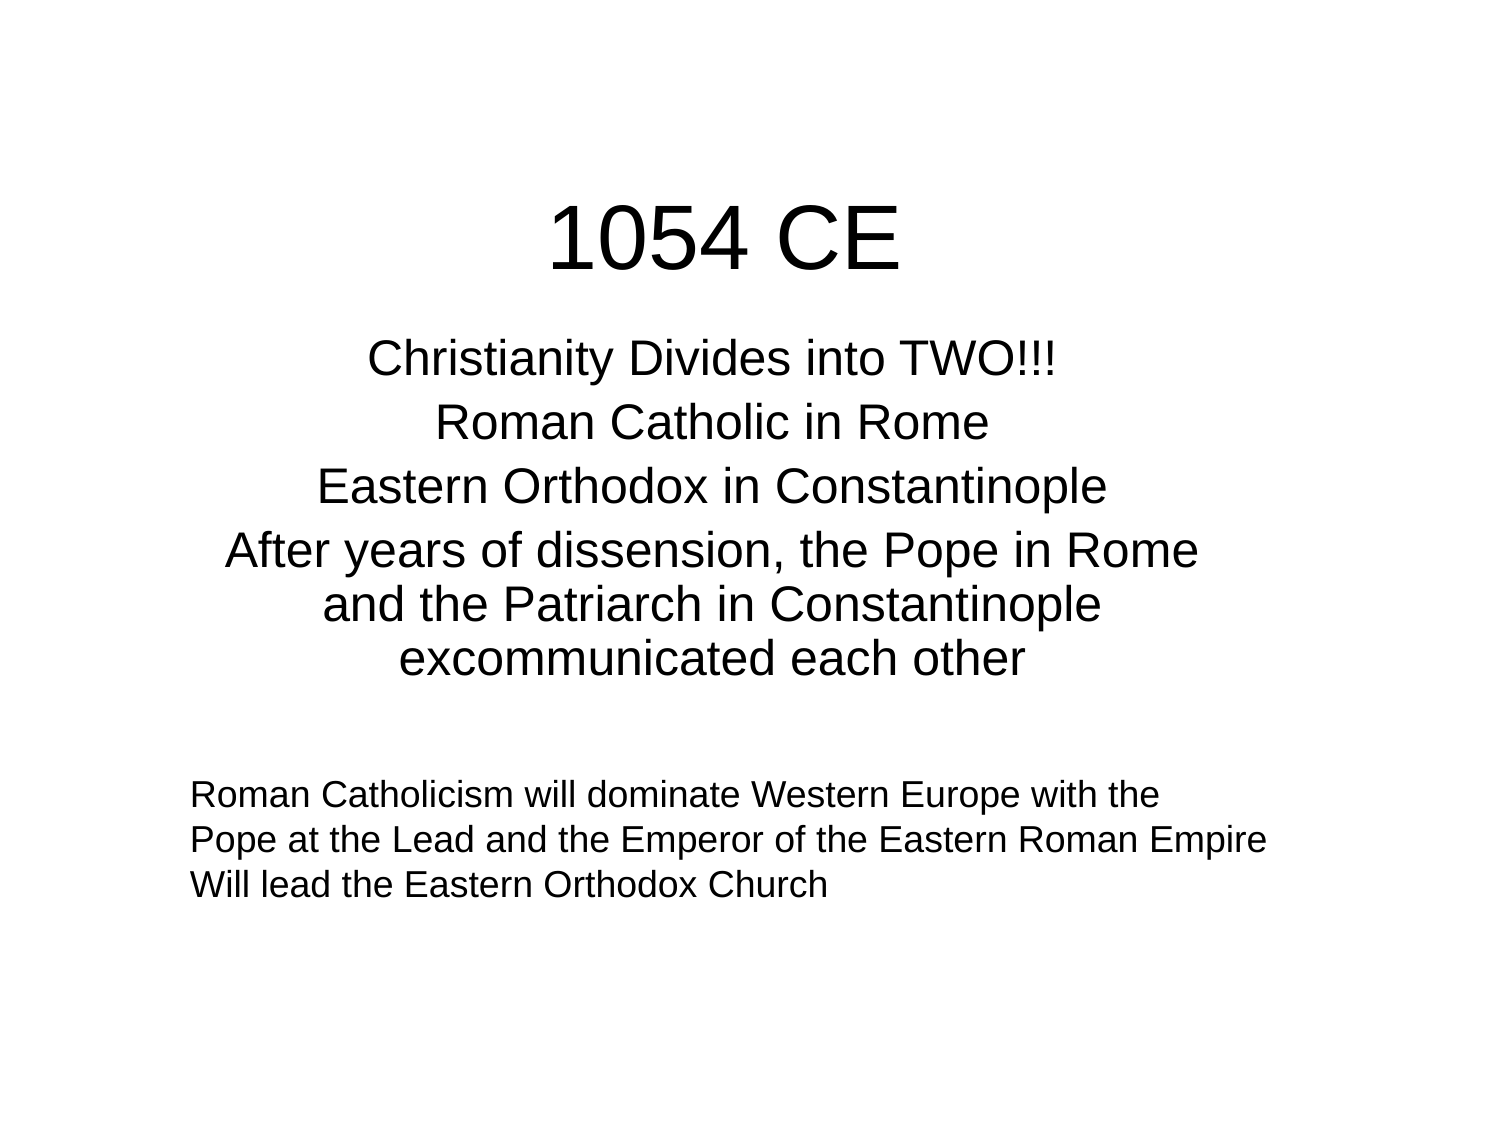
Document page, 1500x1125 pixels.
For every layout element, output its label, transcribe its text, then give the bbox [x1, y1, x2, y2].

title 1054 CE [87, 112, 1363, 354]
subtitle Christianity Divides into TWO!!! Roman Catholic in Rome Eastern Orthodox in Constantinople After years of dissension, the Pope in Rome and the Patriarch in Constantinople excommunicated each other [187, 324, 1238, 713]
text_box Roman Catholicism will dominate Western Europe with the Pope at the Lead and the Emperor of the Eastern Roman Empire Will lead the Eastern Orthodox Church [174, 762, 1295, 913]
